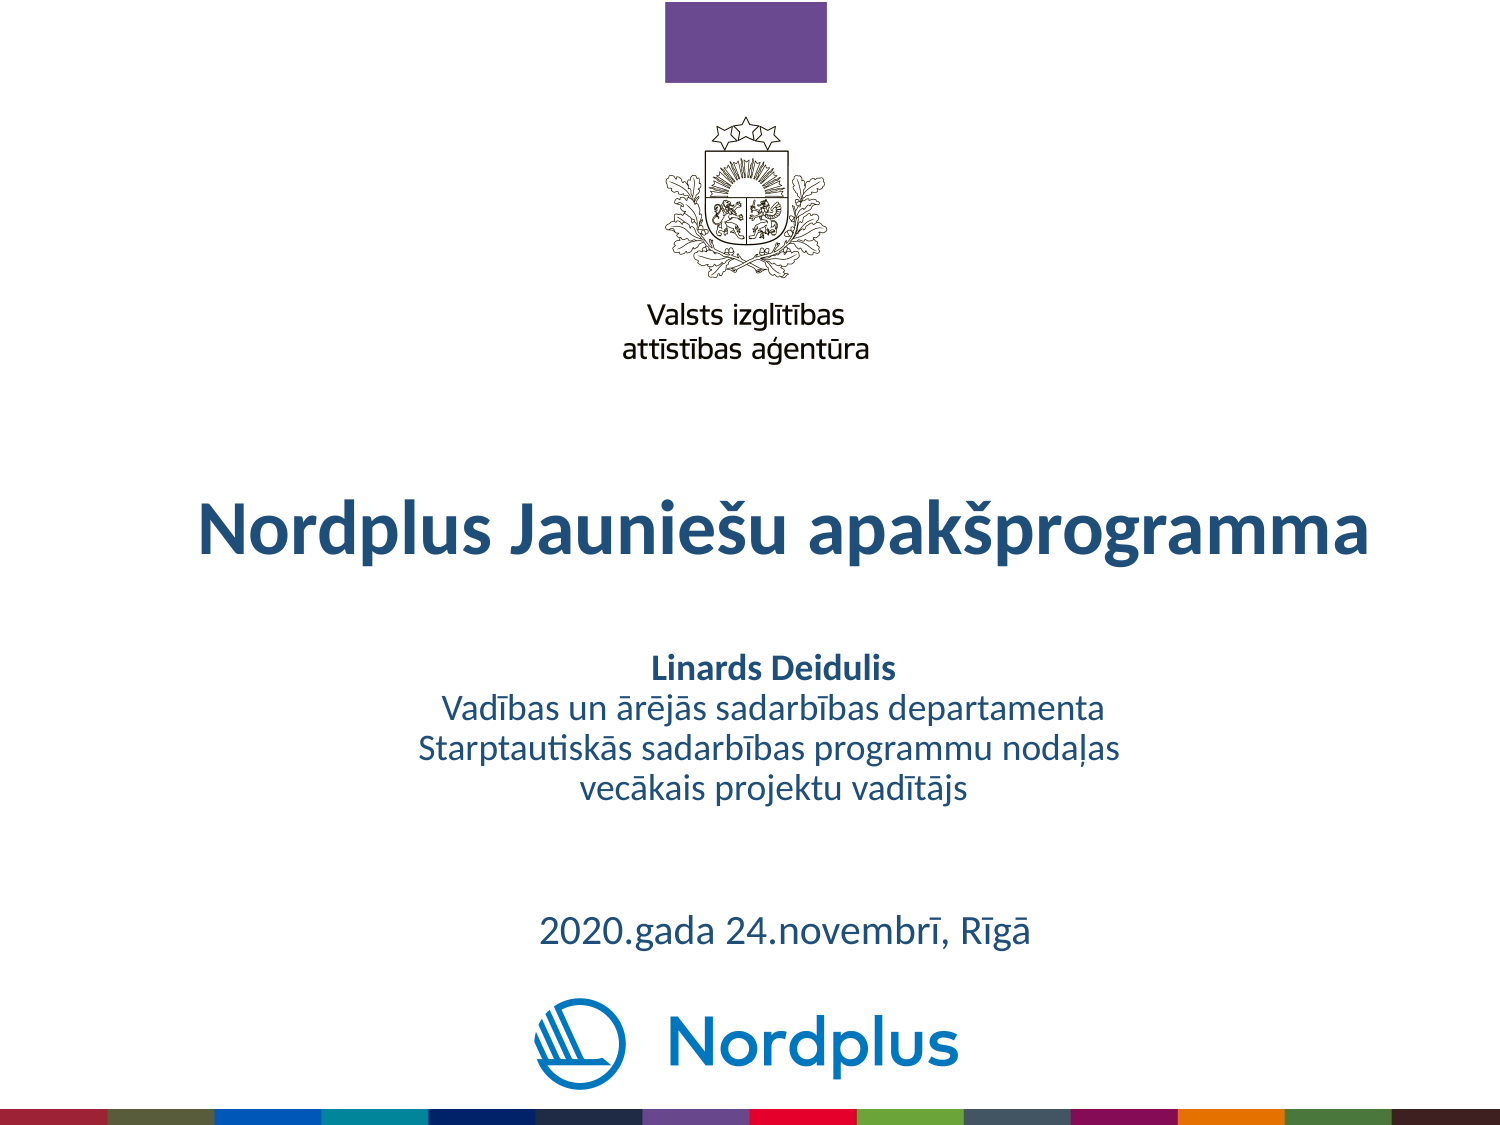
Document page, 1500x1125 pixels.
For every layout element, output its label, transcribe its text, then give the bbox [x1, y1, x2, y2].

text_box 2020.gada 24.novembrī, Rīgā [318, 894, 1252, 995]
text_box Linards Deidulis Vadības un ārējās sadarbības departamenta Starptautiskās sadarbības programmu nodaļas vecākais projektu vadītājs [318, 641, 1230, 816]
picture [0, 0, 1500, 1125]
title Nordplus Jauniešu apakšprogramma [175, 456, 1394, 579]
